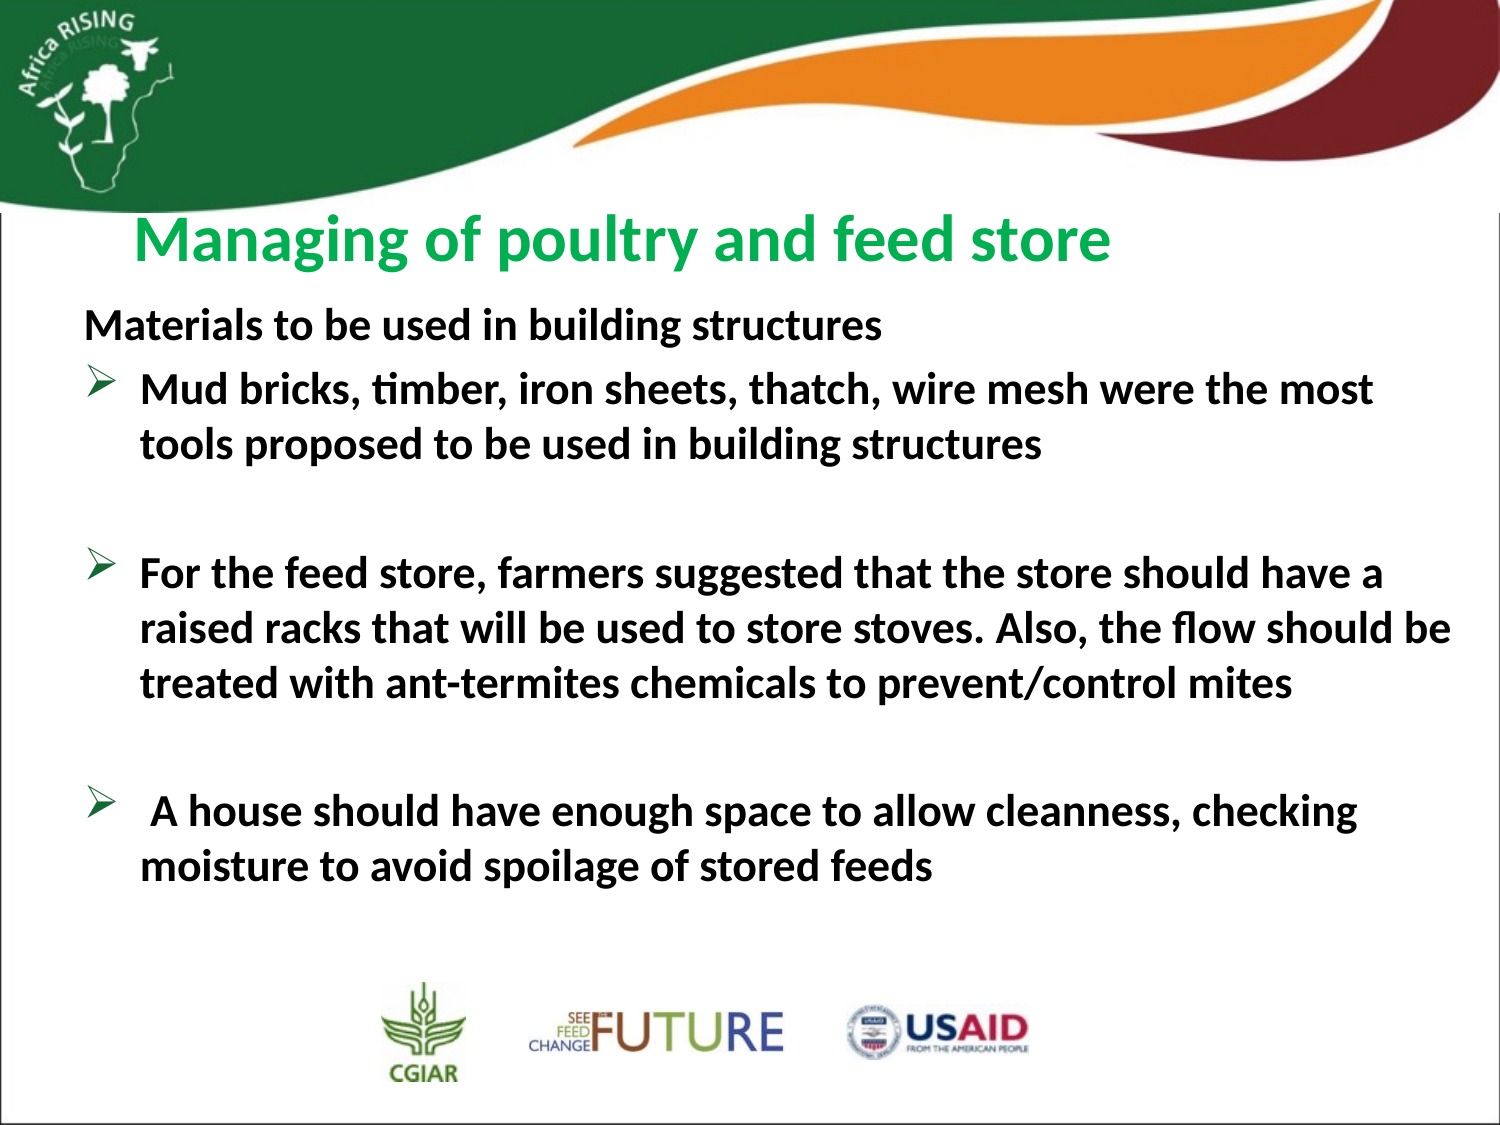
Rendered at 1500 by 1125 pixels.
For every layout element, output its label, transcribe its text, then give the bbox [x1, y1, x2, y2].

picture [0, 0, 1500, 1125]
list Managing of poultry and feed store [99, 187, 1350, 287]
list Materials to be used in building structures Mud bricks, timber, iron sheets, thatch, wire mesh were the most tools proposed to be used in building structures For the feed store, farmers suggested that the store should have a raised racks that will be used to store stoves. Also, the flow should be treated with ant-termites chemicals to prevent/control mites A house should have enough space to allow cleanness, checking moisture to avoid spoilage of stored feeds [50, 287, 1475, 975]
